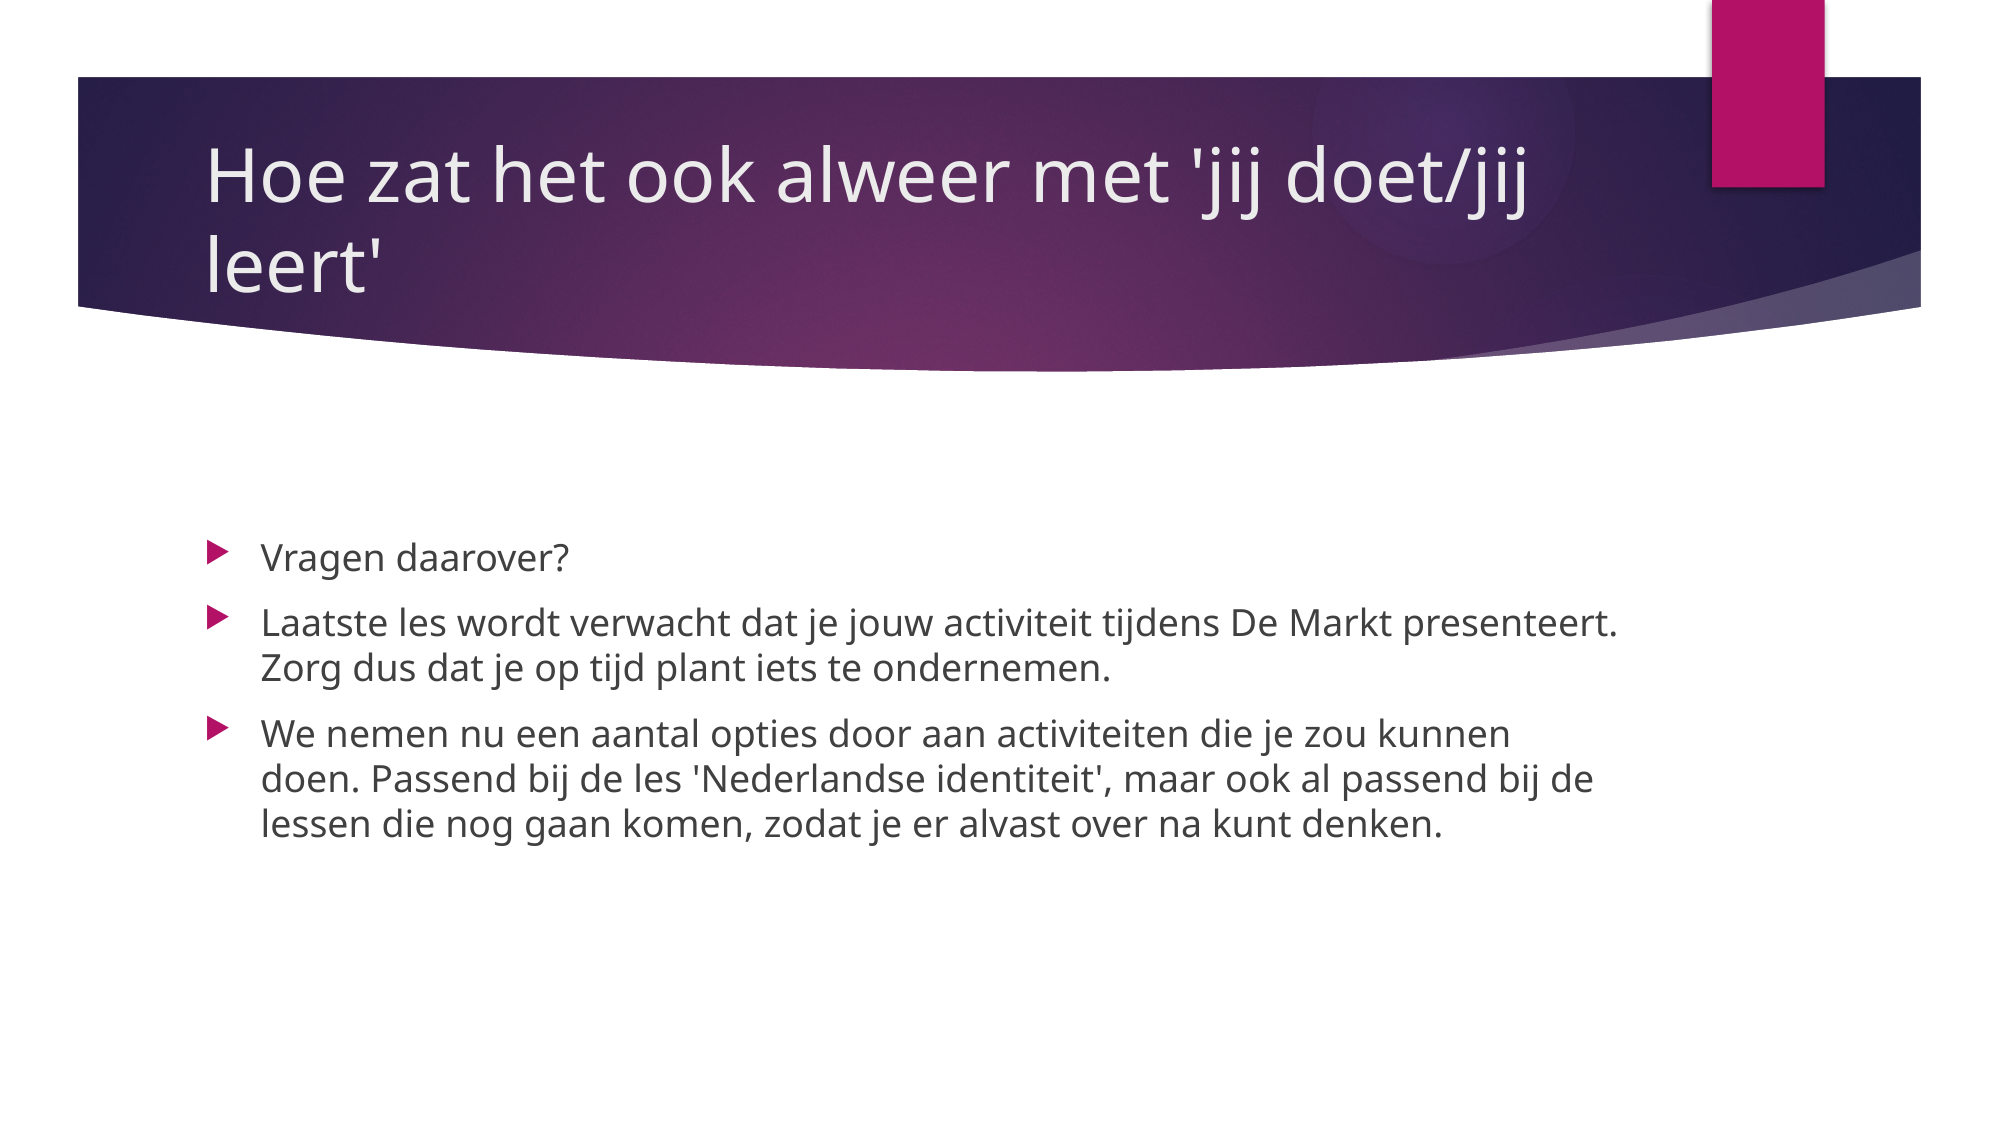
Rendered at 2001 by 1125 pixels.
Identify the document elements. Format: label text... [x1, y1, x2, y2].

title Hoe zat het ook alweer met 'jij doet/jij leert' [189, 159, 1627, 276]
list Vragen daarover? Laatste les wordt verwacht dat je jouw activiteit tijdens De Markt presenteert. Zorg dus dat je op tijd plant iets te ondernemen. We nemen nu een aantal opties door aan activiteiten die je zou kunnen doen. Passend bij de les 'Nederlandse identiteit', maar ook al passend bij de lessen die nog gaan komen, zodat je er alvast over na kunt denken. [189, 526, 1638, 1087]
